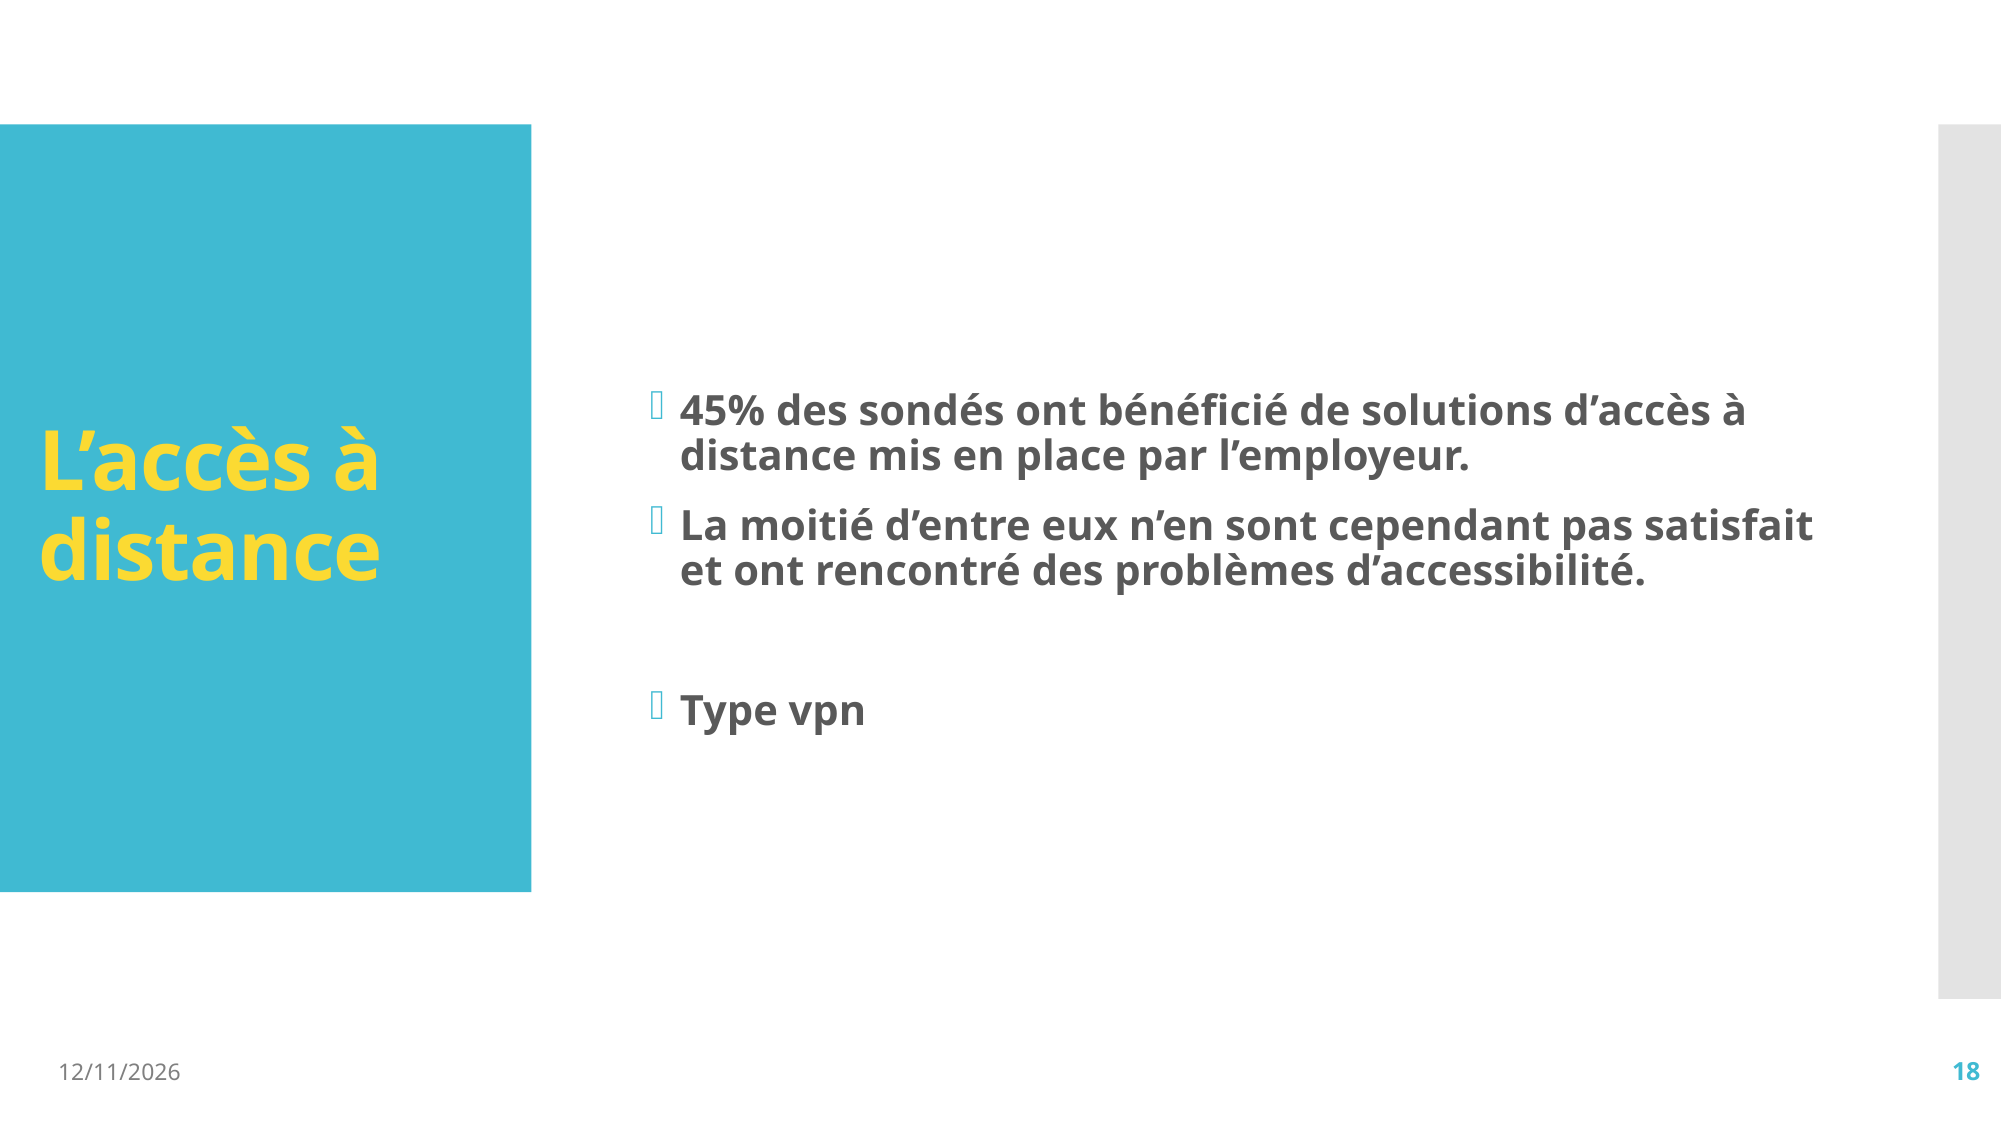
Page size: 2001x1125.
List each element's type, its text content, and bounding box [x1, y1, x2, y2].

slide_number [43, 1042, 493, 1103]
slide_number 18 [1744, 1042, 1996, 1103]
title L’accès à distance [23, 130, 508, 886]
list 45% des sondés ont bénéficié de solutions d’accès à distance mis en place par l’employeur. La moitié d’entre eux n’en sont cependant pas satisfait et ont rencontré des problèmes d’accessibilité. Type vpn [634, 141, 1835, 982]
